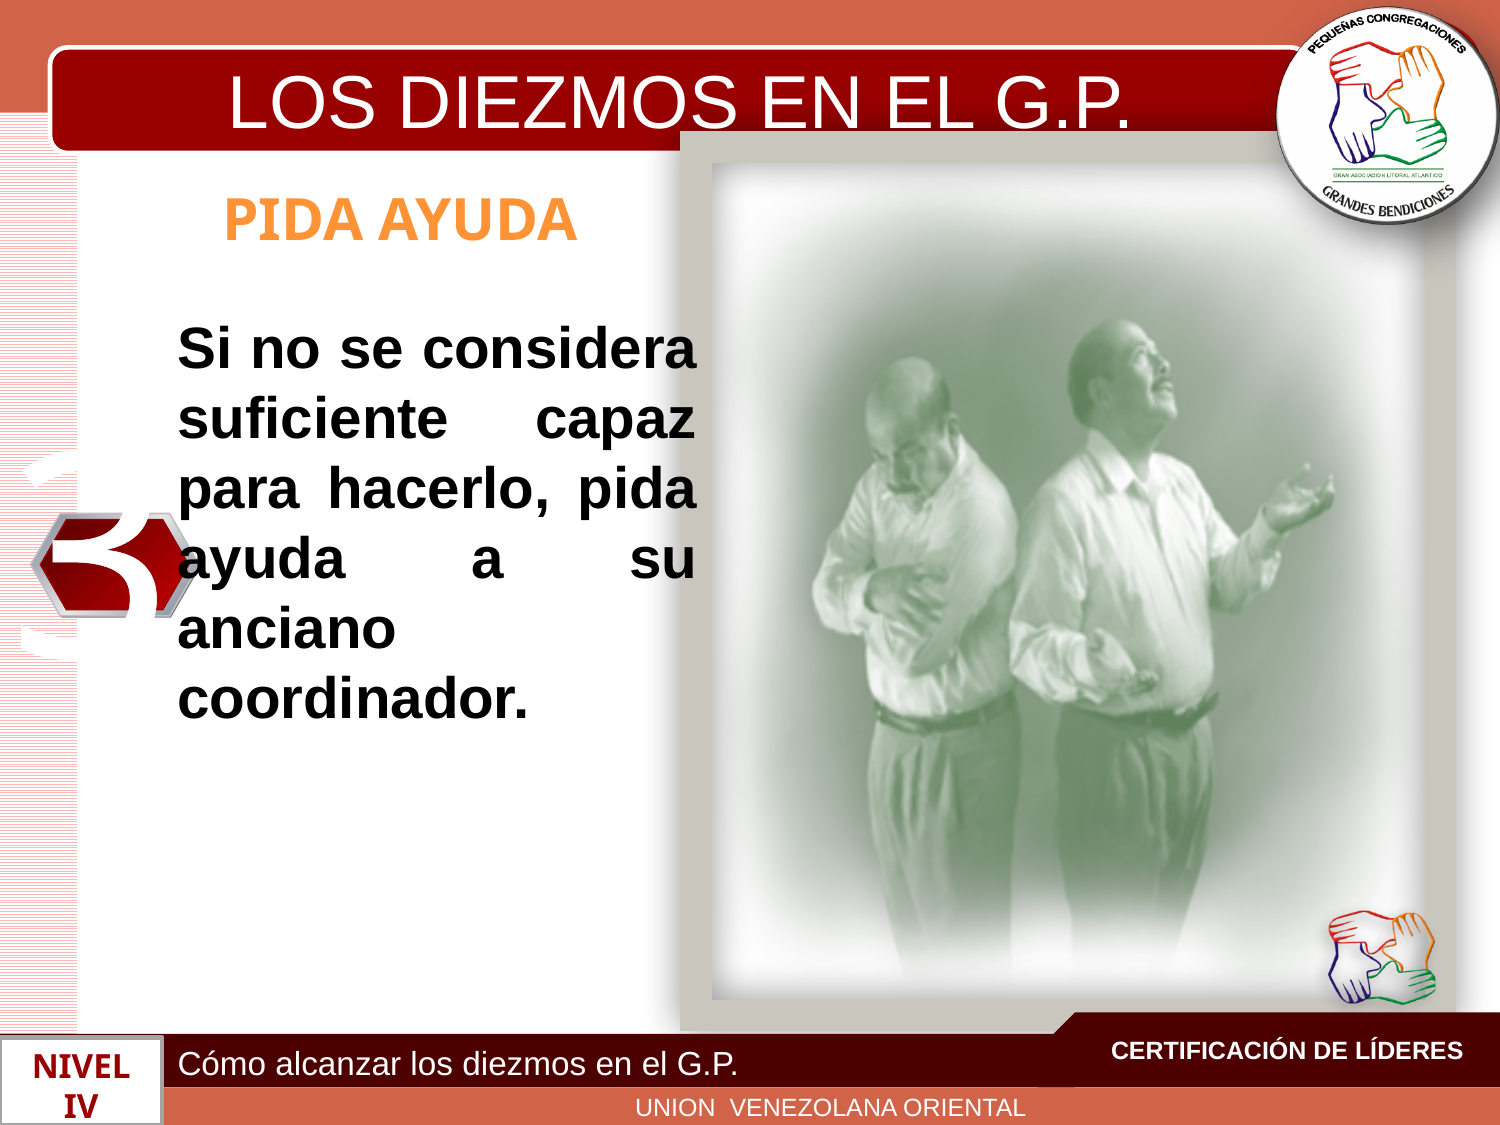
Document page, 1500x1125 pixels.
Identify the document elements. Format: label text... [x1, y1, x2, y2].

list PIDA AYUDA [162, 174, 638, 302]
picture [711, 6, 1500, 1006]
footer UNION VENEZOLANA ORIENTAL [162, 1095, 1500, 1125]
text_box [0, 362, 201, 727]
text_box NIVEL IV [0, 1096, 162, 1125]
text_box Si no se considera suficiente capaz para hacerlo, pida ayuda a su anciano coordinador. [162, 302, 706, 808]
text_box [0, 1012, 1500, 1088]
title LOS DIEZMOS EN EL G.P. [74, 52, 1258, 145]
